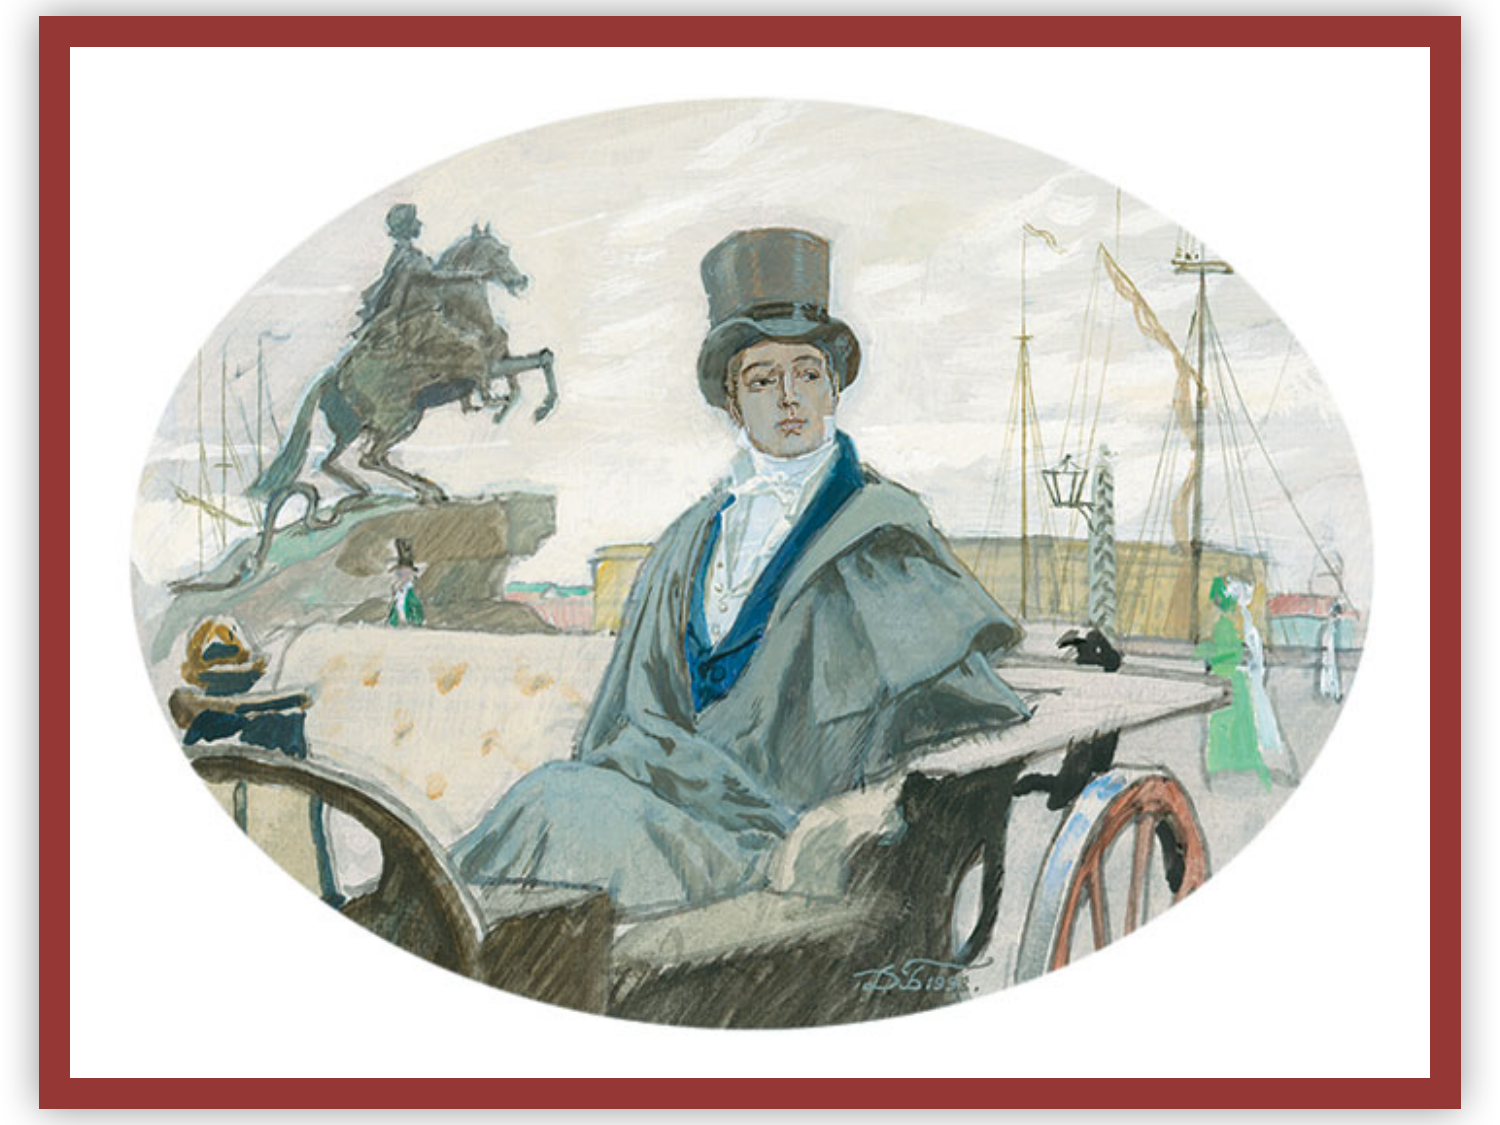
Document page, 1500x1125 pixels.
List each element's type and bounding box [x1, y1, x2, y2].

list [70, 46, 1430, 1079]
